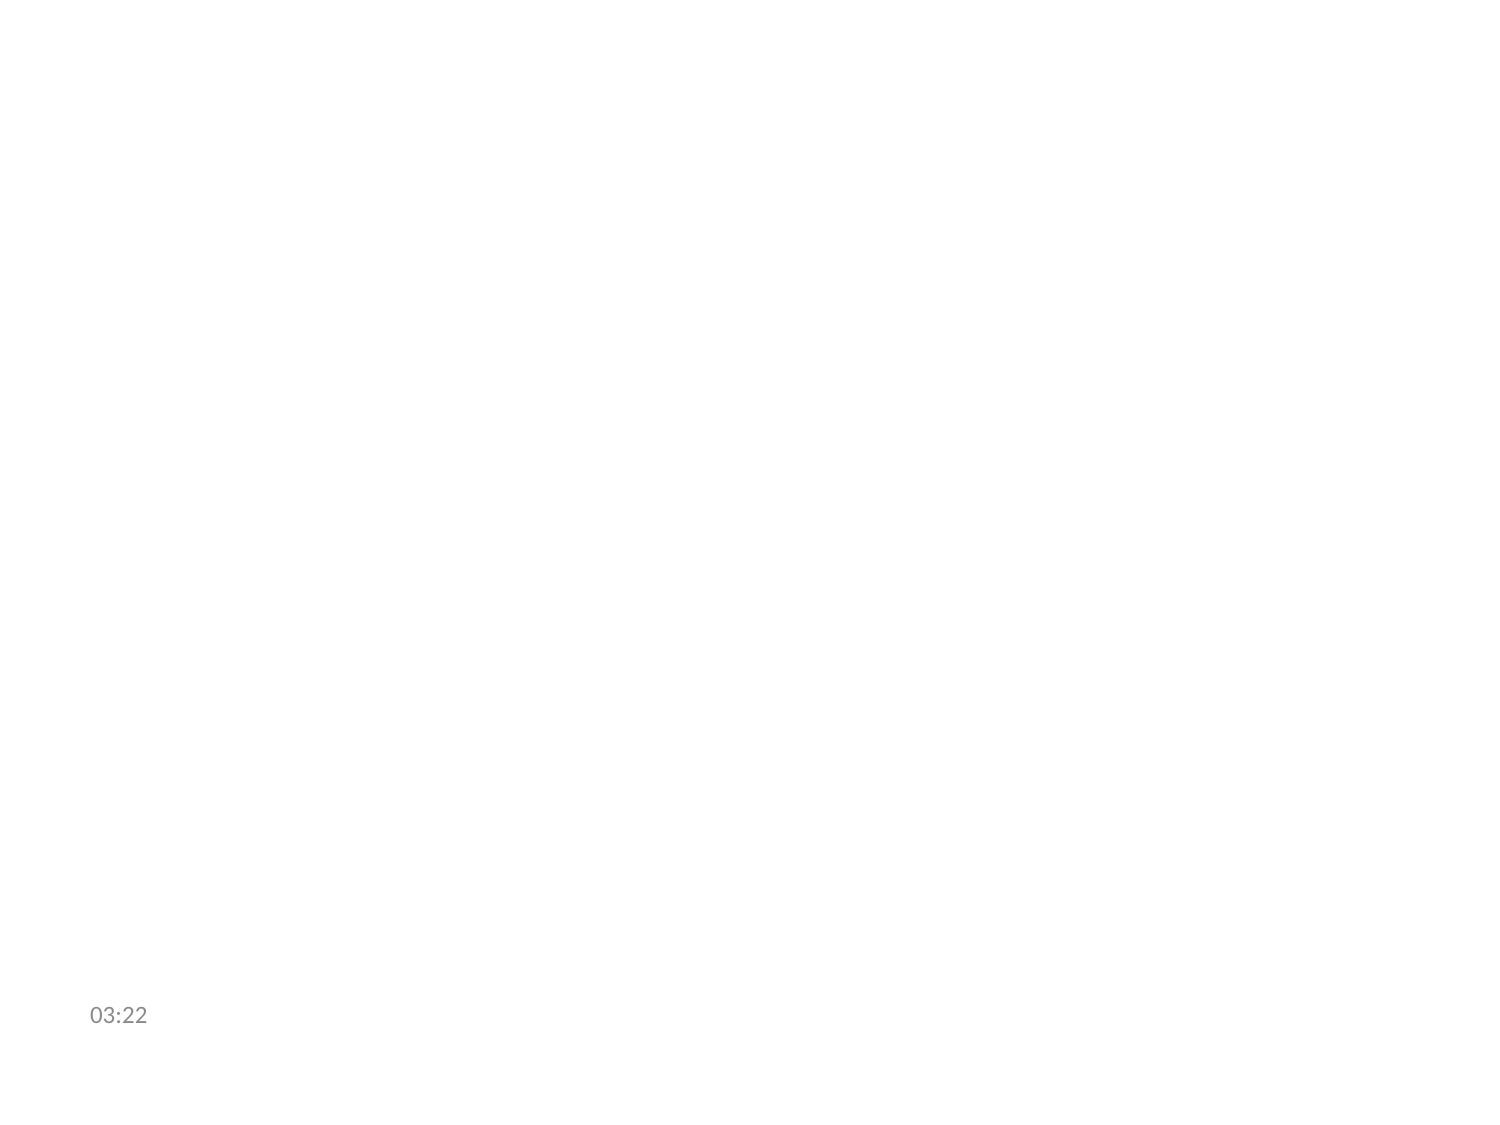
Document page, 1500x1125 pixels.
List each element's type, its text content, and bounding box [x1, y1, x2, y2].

text_box 15:35 [75, 983, 425, 1044]
